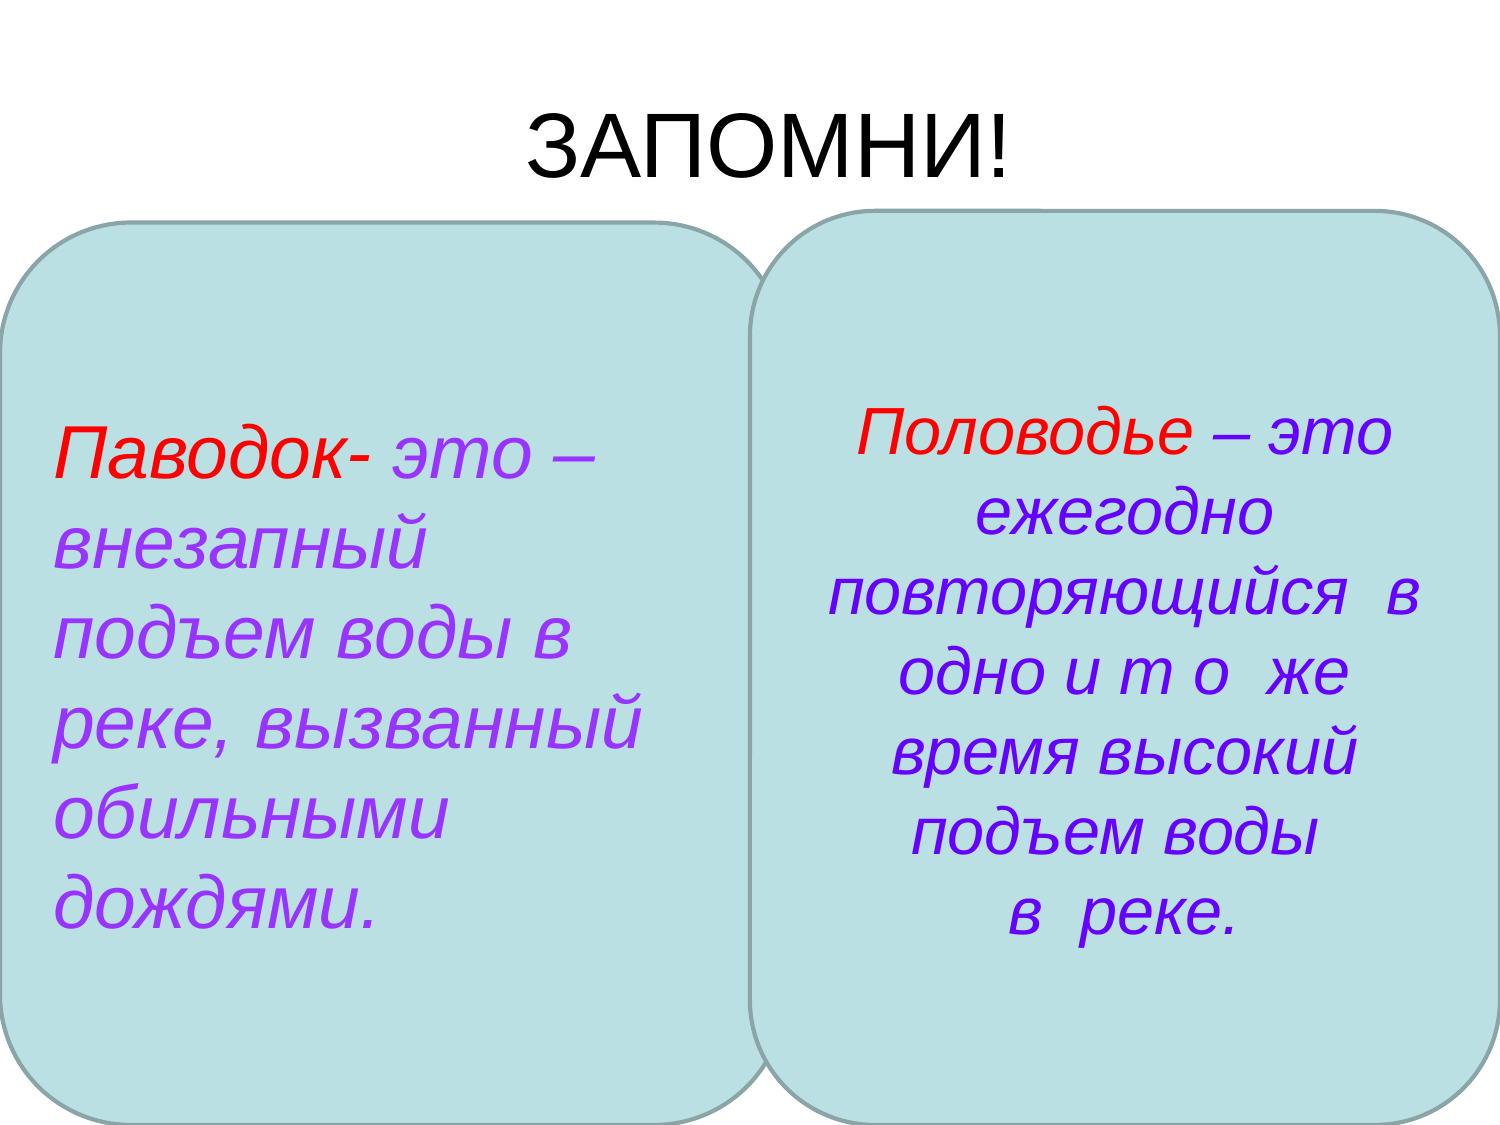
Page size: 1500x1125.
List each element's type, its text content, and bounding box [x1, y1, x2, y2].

text_box Паводок- это – внезапный подъем воды в реке, вызванный обильными дождями. [0, 220, 766, 1125]
title ЗАПОМНИ! [93, 0, 1444, 275]
text_box Половодье – это ежегодно повторяющийся в одно и т о же время высокий подъем воды в реке. [747, 208, 1500, 1125]
